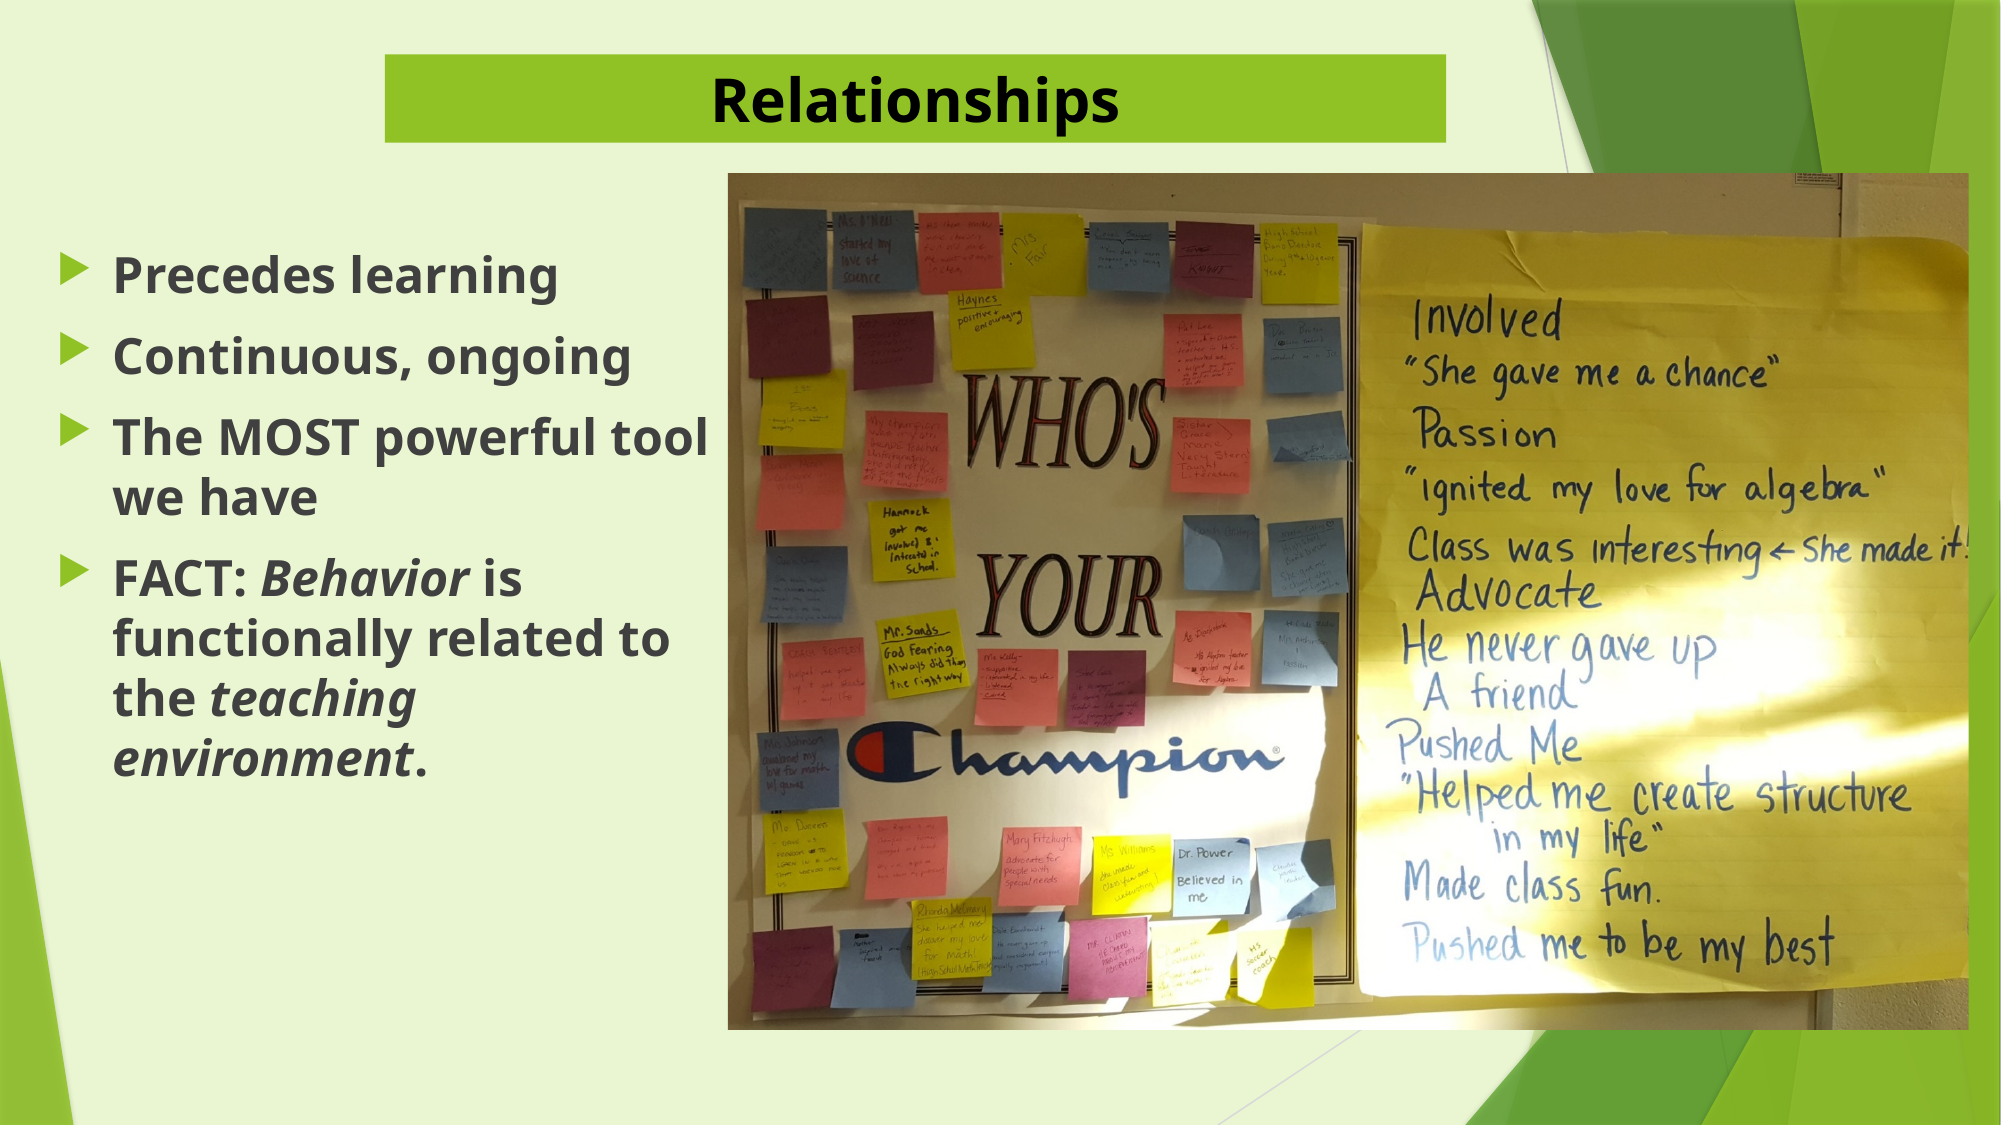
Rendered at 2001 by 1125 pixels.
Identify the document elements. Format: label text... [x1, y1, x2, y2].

list Precedes learning Continuous, ongoing The MOST powerful tool we have FACT: Behavior is functionally related to the teaching environment. [41, 235, 722, 948]
title Relationships [384, 54, 1447, 143]
picture [727, 173, 1970, 1031]
